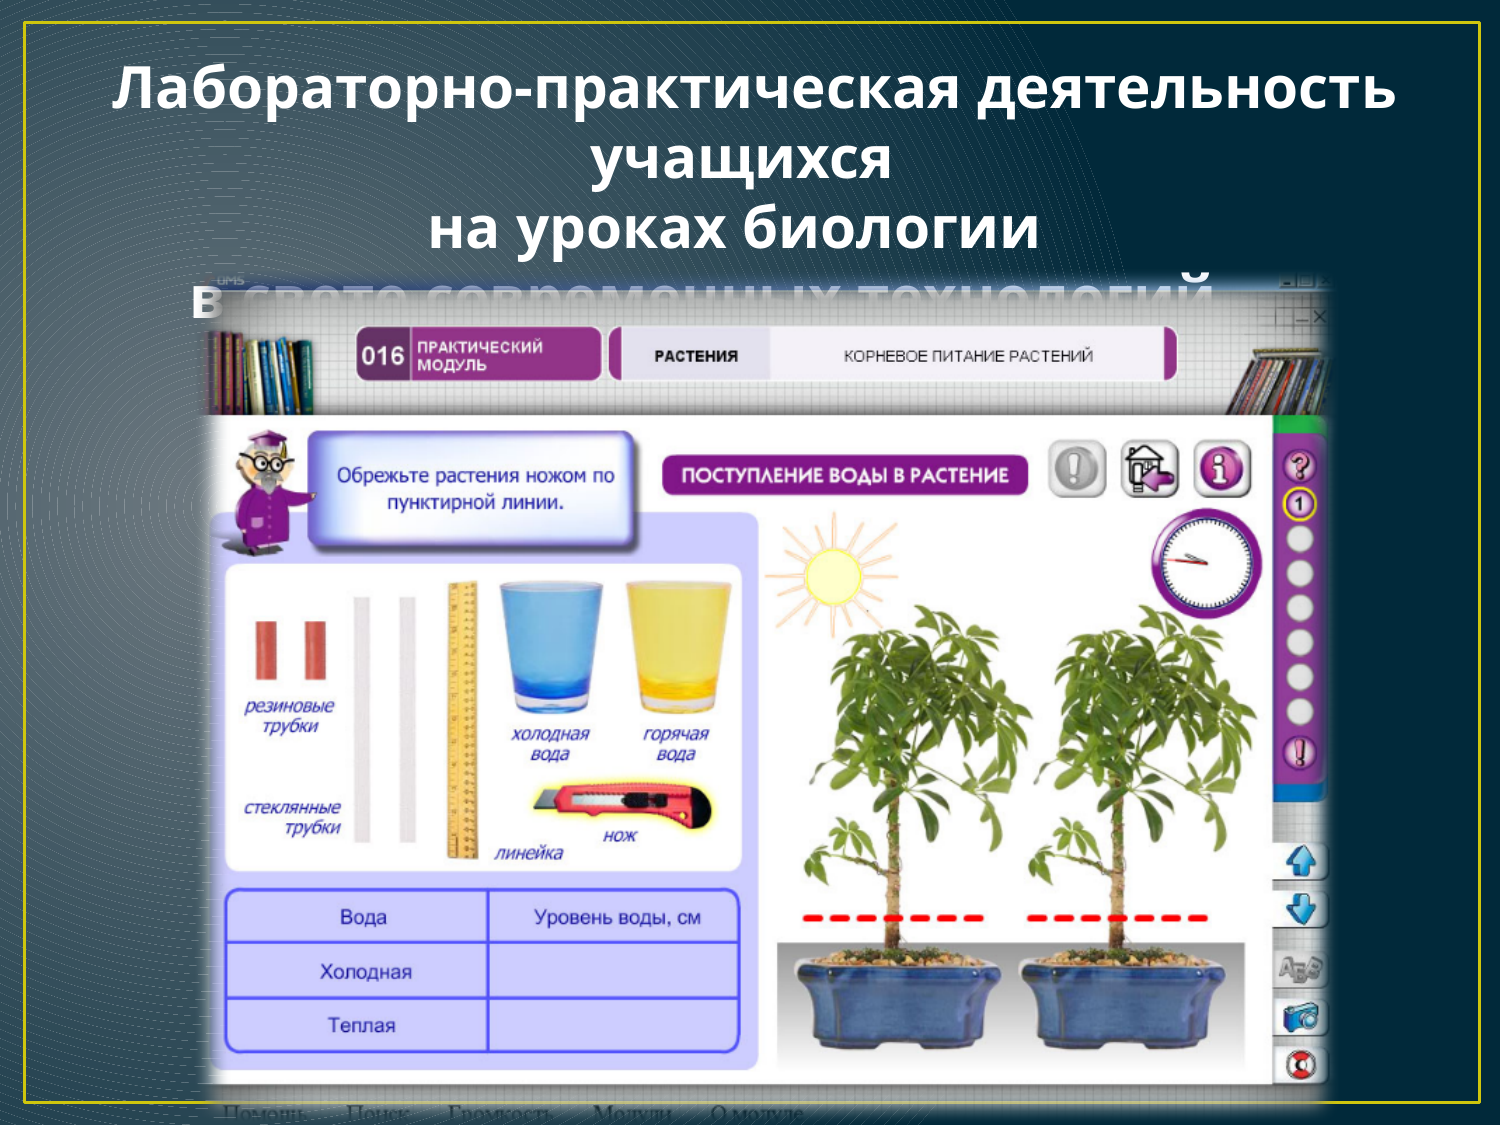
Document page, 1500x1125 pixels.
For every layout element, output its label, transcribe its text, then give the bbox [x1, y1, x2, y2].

text_box Лабораторно-практическая деятельность учащихся на уроках биологии в свете современных технологий. [0, 42, 1500, 453]
picture [194, 268, 1341, 1125]
